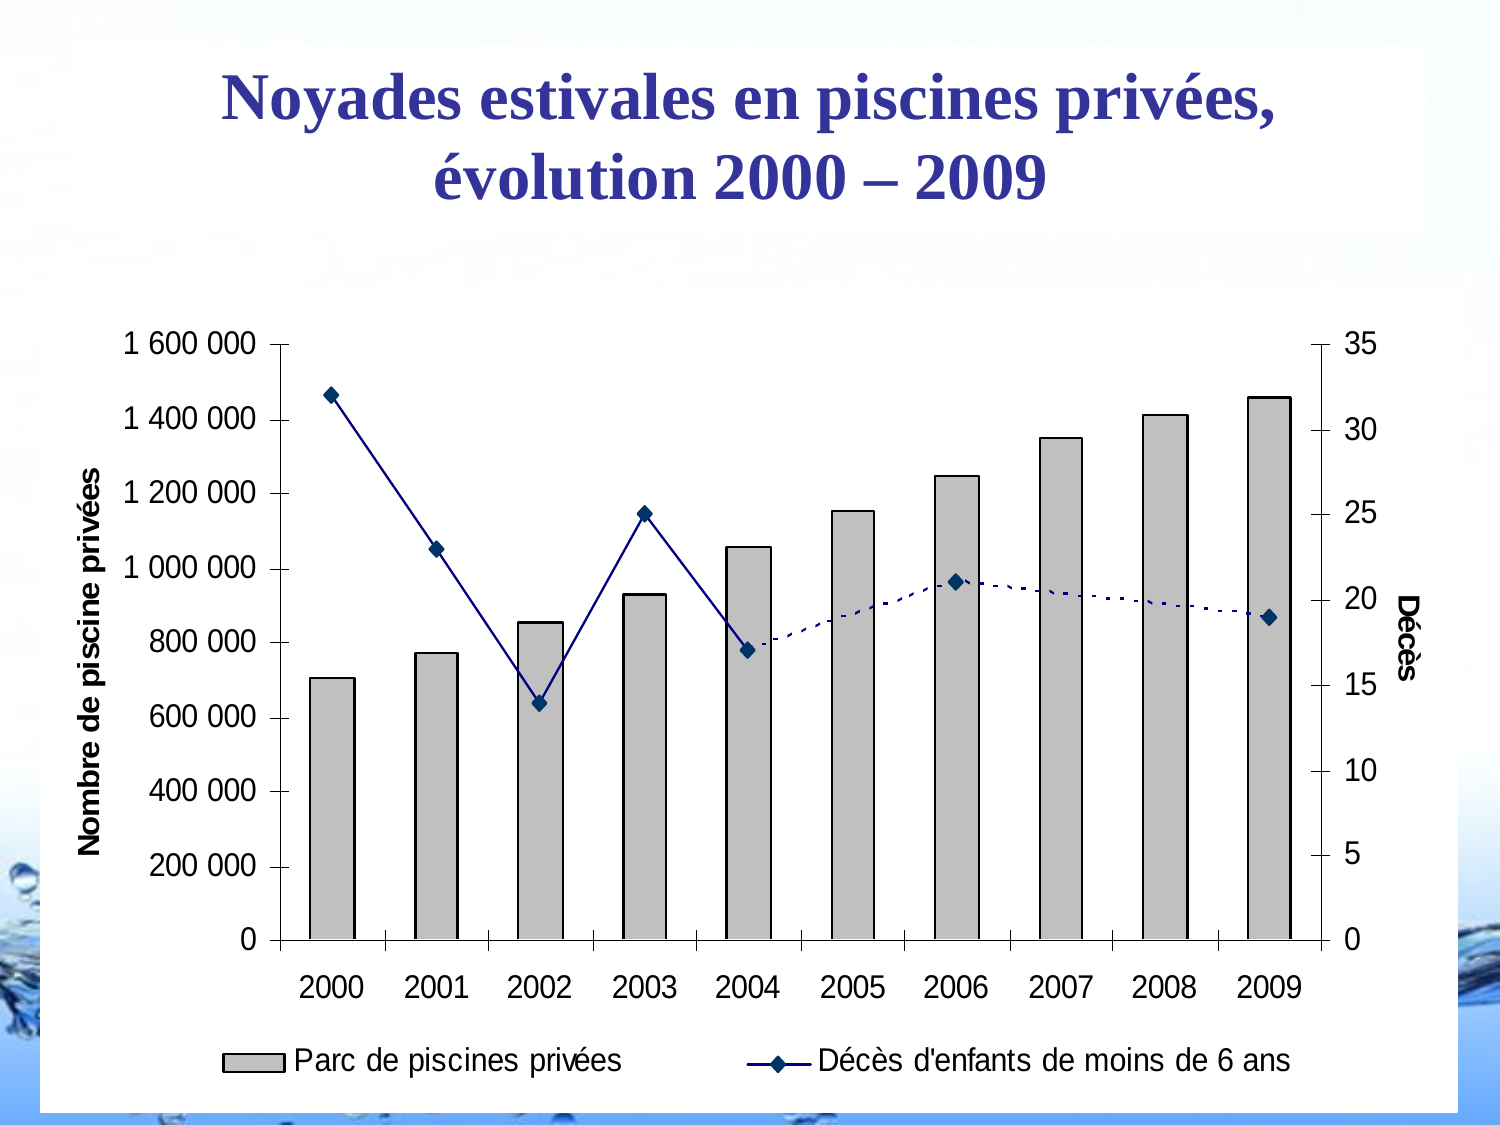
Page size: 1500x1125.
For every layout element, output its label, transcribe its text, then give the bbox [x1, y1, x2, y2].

picture [0, 0, 1500, 1125]
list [29, 278, 1471, 1125]
title Noyades estivales en piscines privées, évolution 2000 – 2009 [75, 45, 1425, 233]
